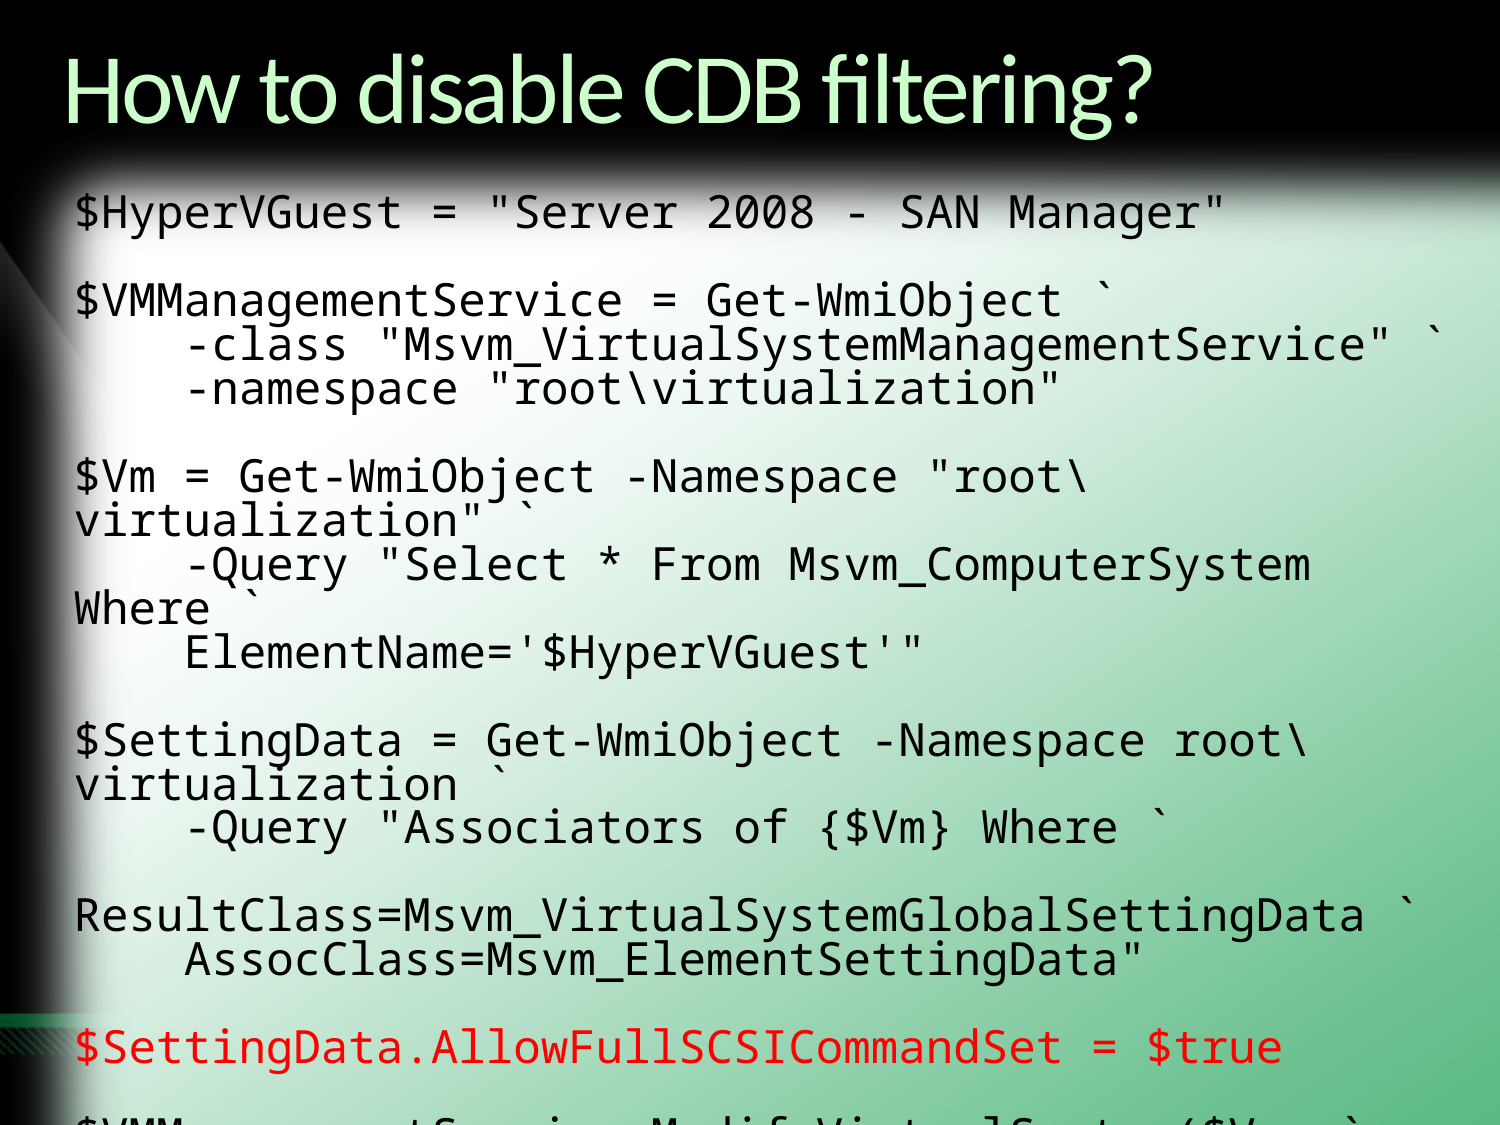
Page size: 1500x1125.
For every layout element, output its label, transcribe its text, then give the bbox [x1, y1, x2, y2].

list $HyperVGuest = "Server 2008 - SAN Manager" $VMManagementService = Get-WmiObject ` -class "Msvm_VirtualSystemManagementService" ` -namespace "root\virtualization" $Vm = Get-WmiObject -Namespace "root\virtualization" ` -Query "Select * From Msvm_ComputerSystem Where ` ElementName='$HyperVGuest'" $SettingData = Get-WmiObject -Namespace root\virtualization ` -Query "Associators of {$Vm} Where ` ResultClass=Msvm_VirtualSystemGlobalSettingData ` AssocClass=Msvm_ElementSettingData" $SettingData.AllowFullSCSICommandSet = $true $VMManagementService.ModifyVirtualSystem($Vm, ` $SettingData.PSBase.GetText(1)) [73, 193, 1474, 1082]
picture [0, 0, 1500, 1125]
title How to disable CDB filtering? [62, 37, 1438, 147]
